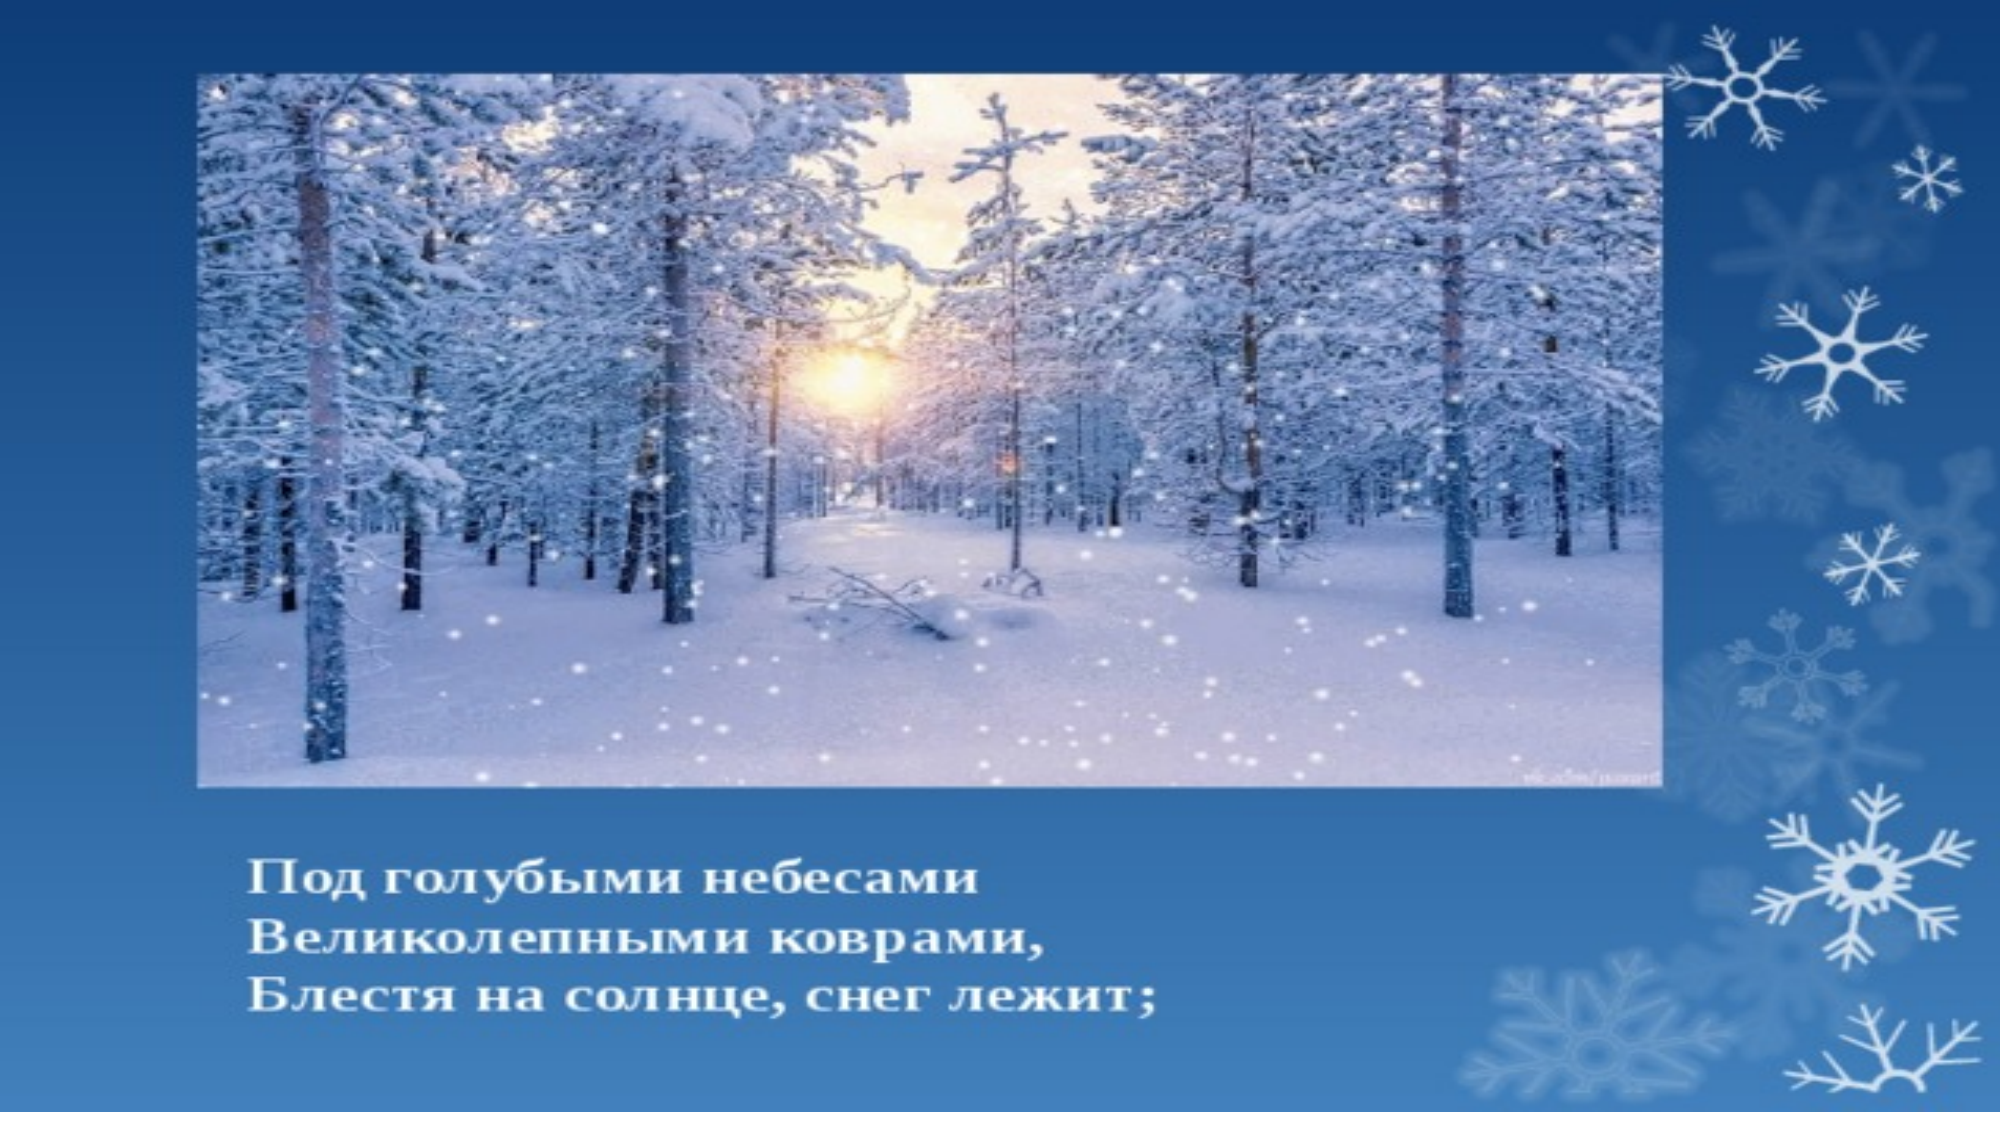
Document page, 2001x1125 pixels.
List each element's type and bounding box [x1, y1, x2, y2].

list [0, 0, 2000, 1112]
